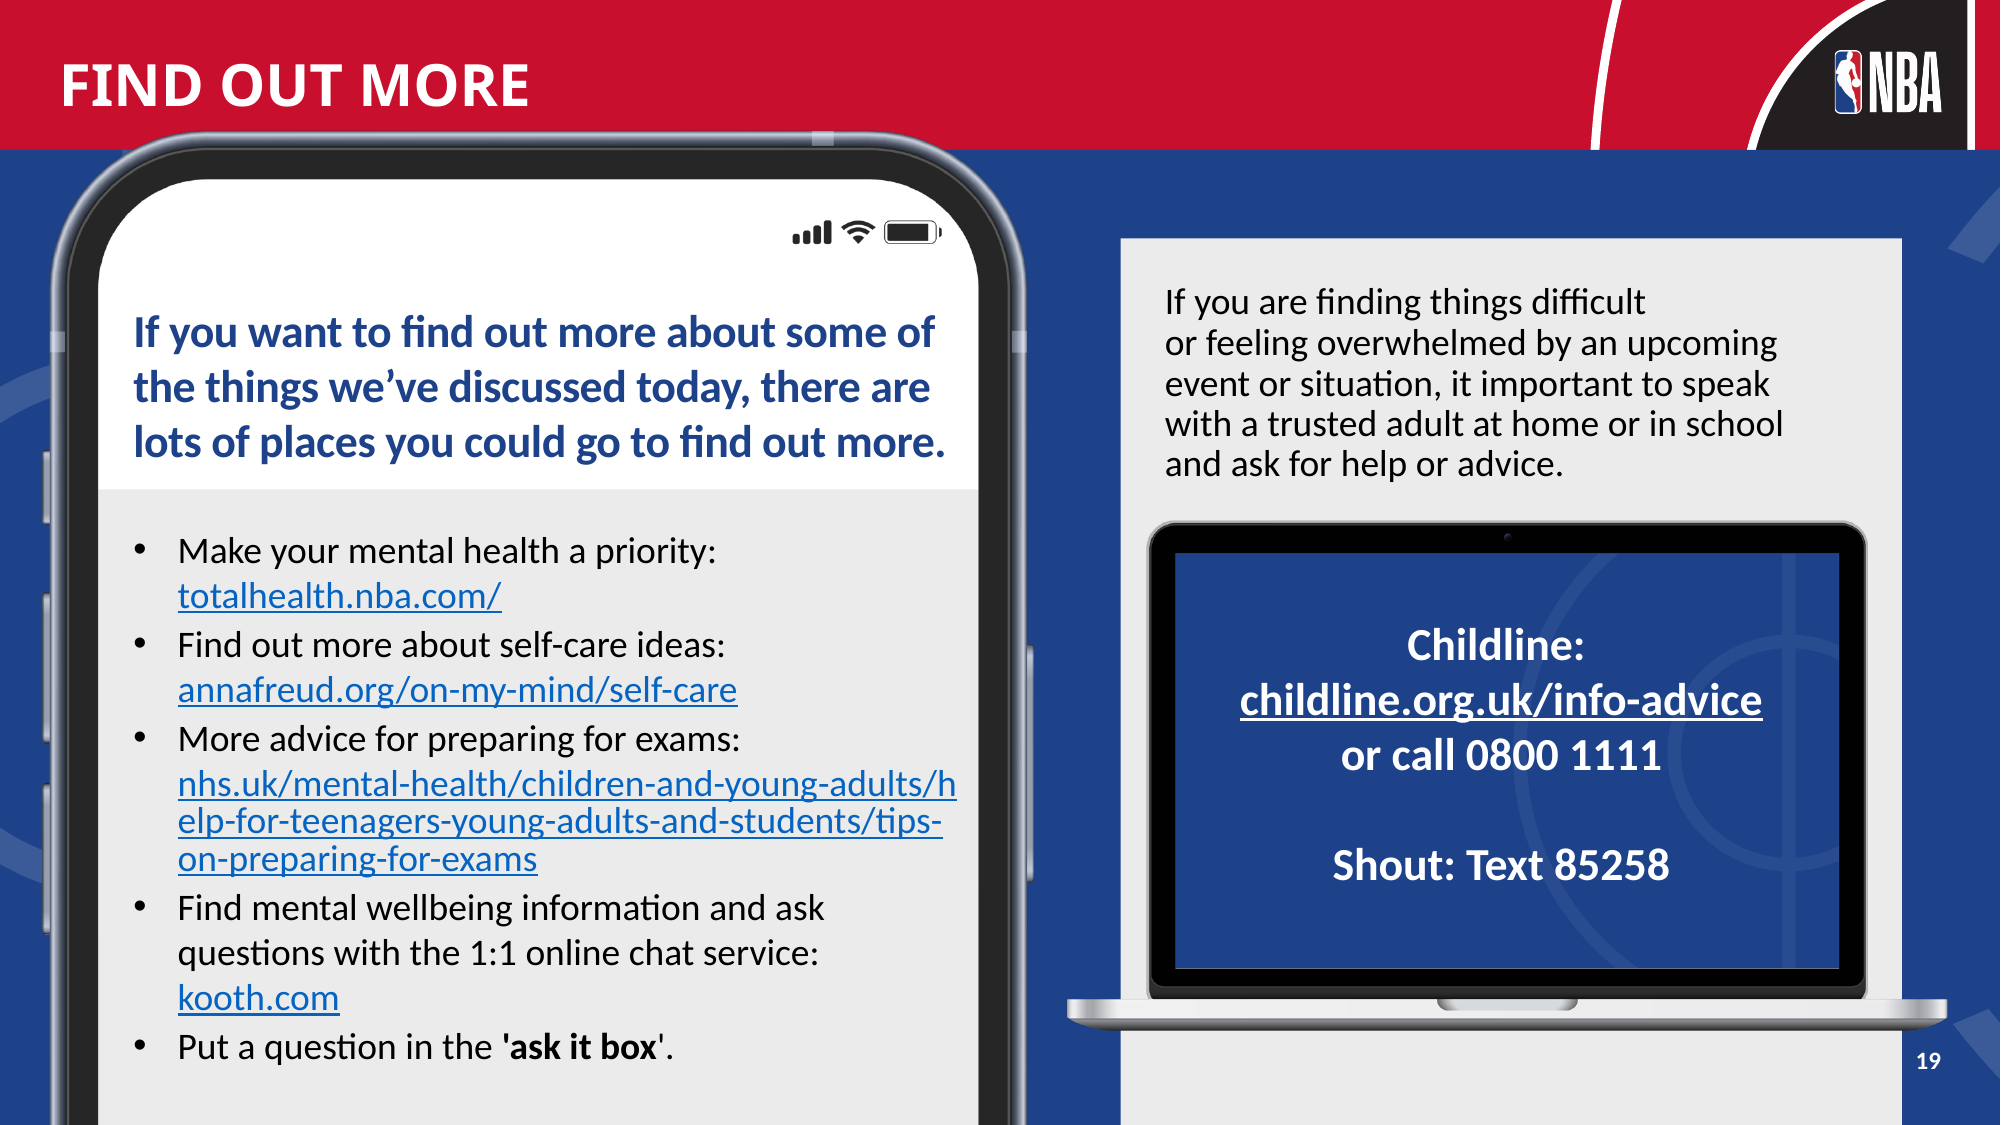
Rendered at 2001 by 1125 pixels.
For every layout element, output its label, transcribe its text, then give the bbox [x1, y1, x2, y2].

list If you are finding things difficult or feeling overwhelmed by an upcoming event or situation, it important to speak with a trusted adult at home or in school and ask for help or advice. [1120, 238, 1902, 396]
title FIND OUT MORE [0, 34, 1589, 150]
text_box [942, 396, 2000, 1125]
picture [42, 128, 1034, 1125]
